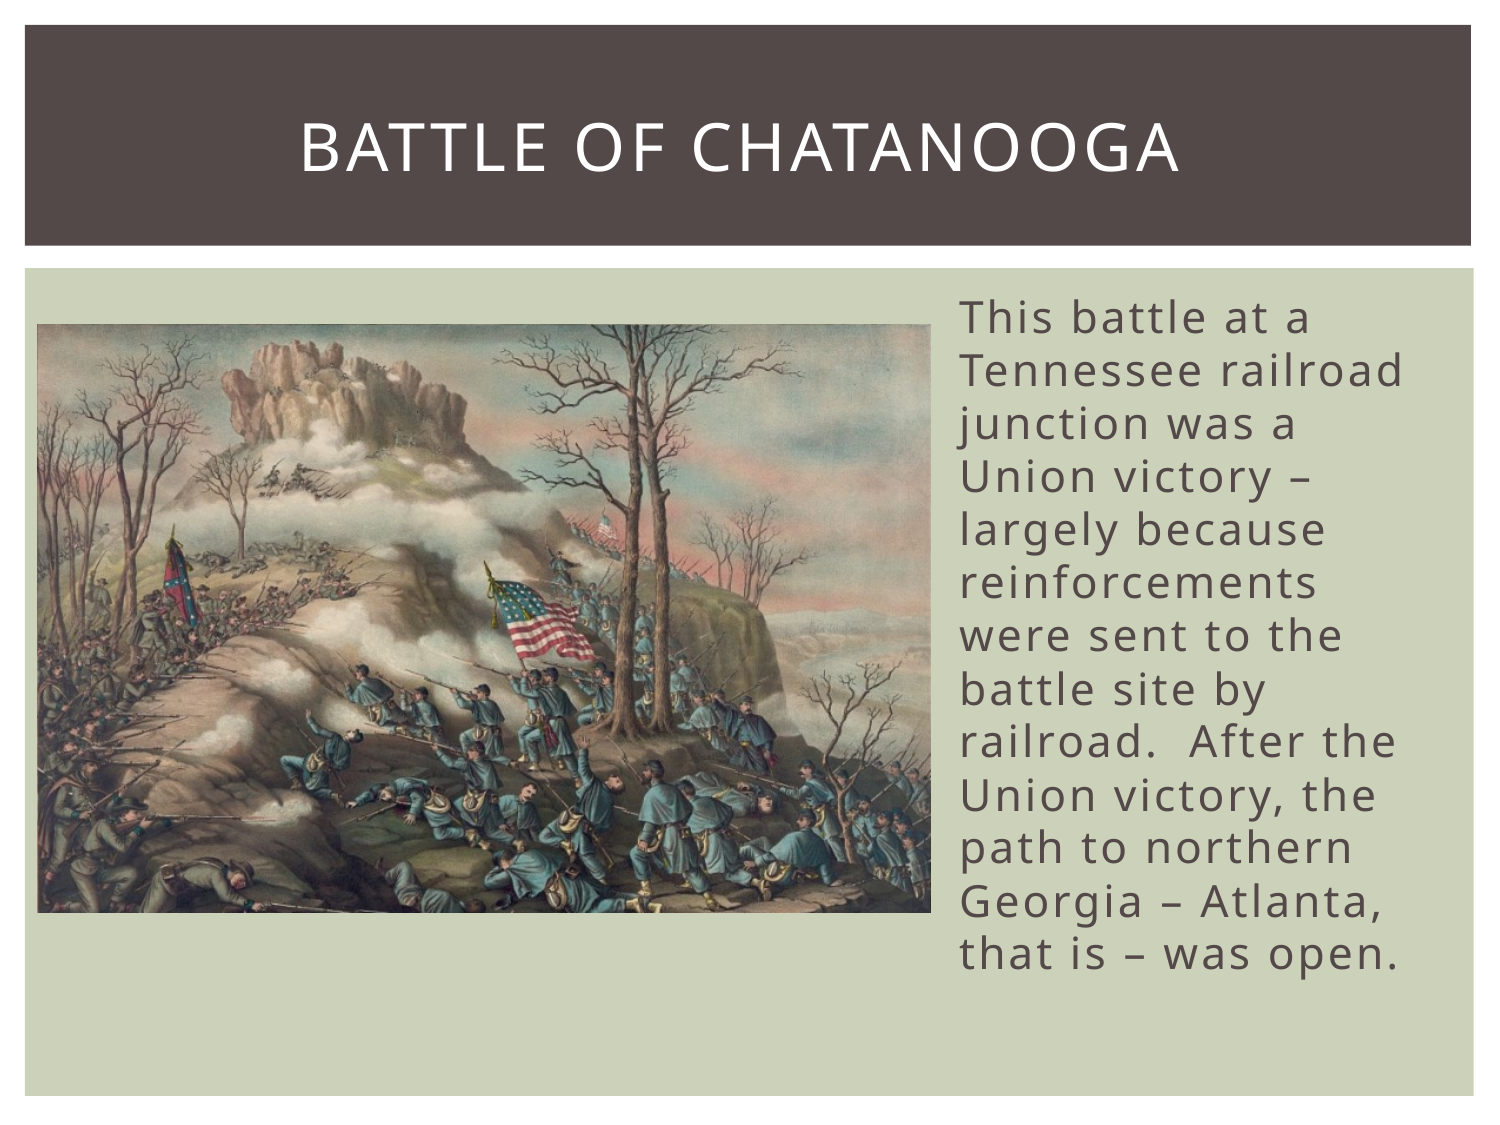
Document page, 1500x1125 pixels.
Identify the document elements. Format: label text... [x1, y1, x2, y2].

title Battle of chatanooga [62, 58, 1438, 232]
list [37, 324, 931, 913]
list This battle at a Tennessee railroad junction was a Union victory – largely because reinforcements were sent to the battle site by railroad. After the Union victory, the path to northern Georgia – Atlanta, that is – was open. [937, 281, 1425, 1038]
